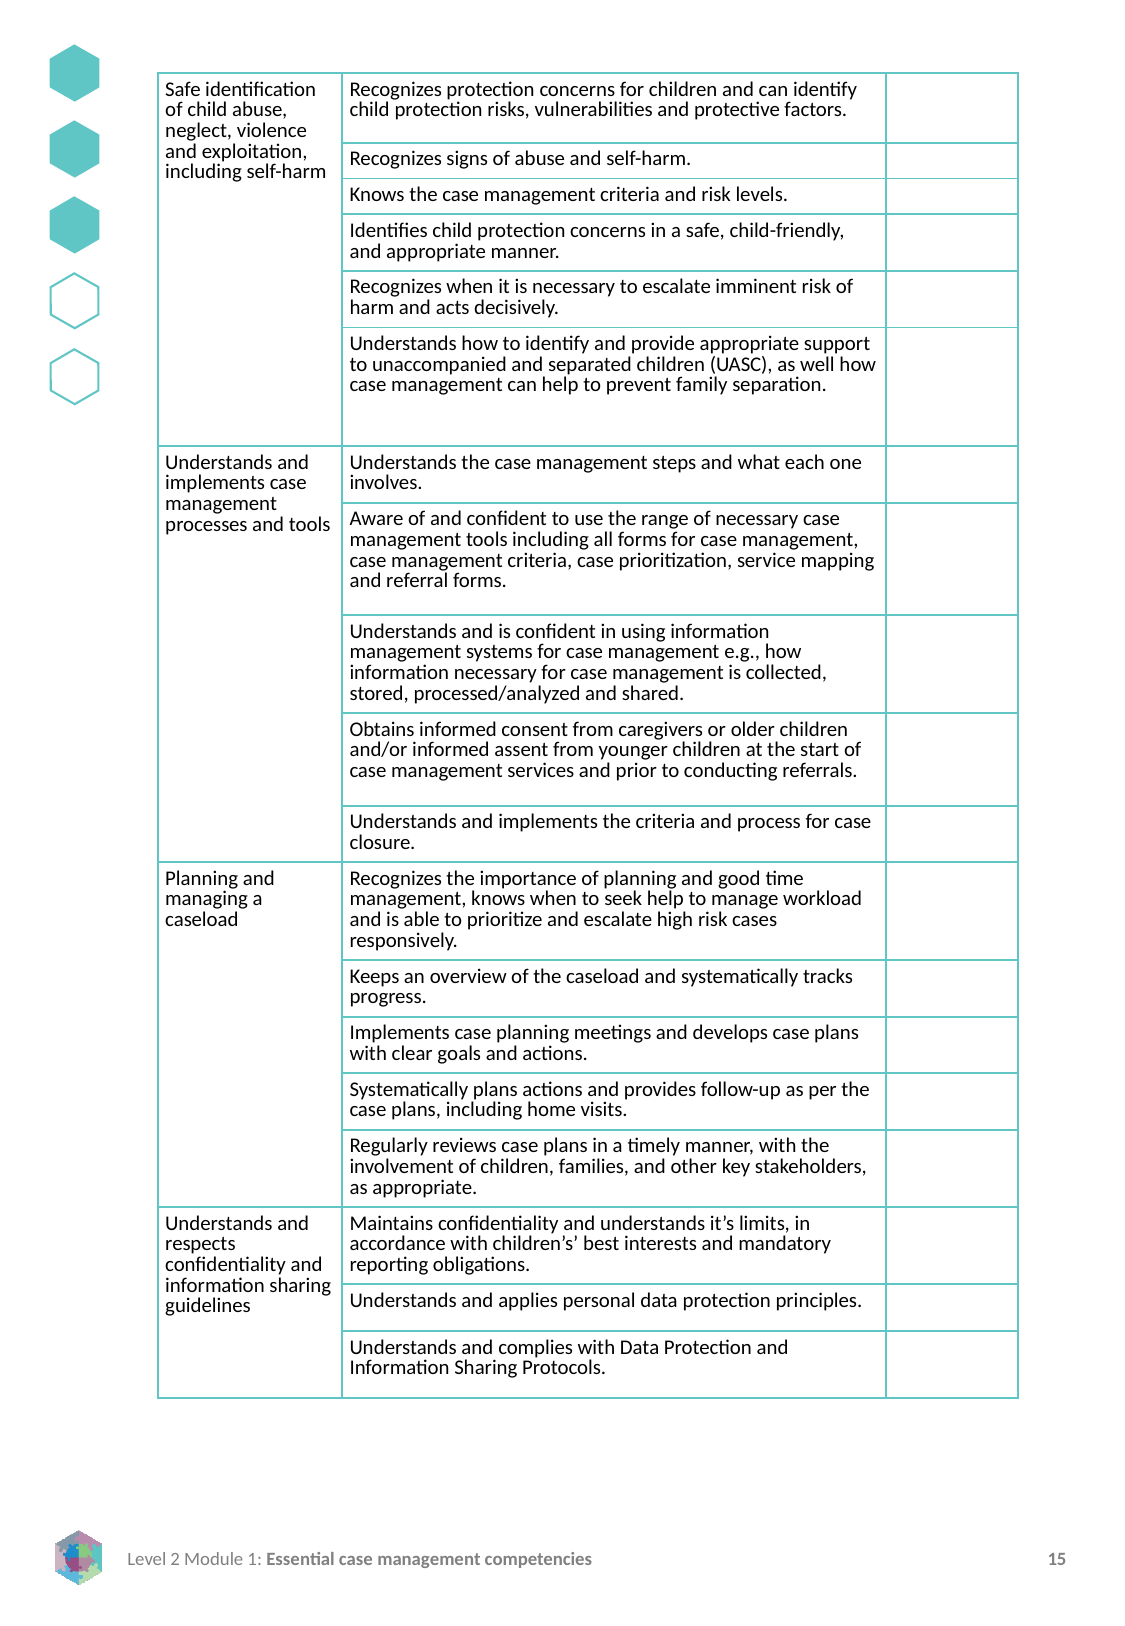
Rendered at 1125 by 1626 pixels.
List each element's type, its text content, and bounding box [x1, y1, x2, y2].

table_cell [887, 863, 1017, 959]
table_cell Implements case planning meetings and develops case plans with clear goals and actions. [343, 1018, 885, 1072]
table_cell Recognizes when it is necessary to escalate imminent risk of harm and acts decisively. [343, 272, 885, 327]
table_cell [887, 179, 1017, 213]
table_cell Understands and is confident in using information management systems for case management e.g., how information necessary for case management is collected, stored, processed/analyzed and shared. [343, 616, 885, 712]
table_cell [887, 714, 1017, 805]
table_cell Understands and respects confidentiality and information sharing guidelines [159, 1208, 341, 1397]
table_cell [887, 272, 1017, 327]
table_cell Obtains informed consent from caregivers or older children and/or informed assent from younger children at the start of case management services and prior to conducting referrals. [343, 714, 885, 805]
table_cell [887, 1285, 1017, 1330]
table_cell Identifies child protection concerns in a safe, child-friendly, and appropriate manner. [343, 215, 885, 270]
table_cell [887, 144, 1017, 178]
table_cell Recognizes signs of abuse and self-harm. [343, 144, 885, 178]
table_cell [887, 1332, 1017, 1397]
table_header Safe identification of child abuse, neglect, violence and exploitation, including self-harm [159, 74, 341, 445]
text_box [49, 44, 100, 102]
table_cell Understands and implements case management processes and tools [159, 447, 341, 861]
table_cell Maintains confidentiality and understands it’s limits, in accordance with children’s’ best interests and mandatory reporting obligations. [343, 1208, 885, 1283]
table_cell Systematically plans actions and provides follow-up as per the case plans, including home visits. [343, 1074, 885, 1129]
text_box [49, 196, 100, 254]
table_cell Understands and complies with Data Protection and Information Sharing Protocols. [343, 1332, 885, 1397]
text_box [49, 348, 100, 406]
table_cell Aware of and confident to use the range of necessary case management tools including all forms for case management, case management criteria, case prioritization, service mapping and referral forms. [343, 504, 885, 614]
table_cell Knows the case management criteria and risk levels. [343, 179, 885, 213]
table_cell Understands the case management steps and what each one involves. [343, 447, 885, 502]
table_cell [887, 961, 1017, 1016]
table_cell Regularly reviews case plans in a timely manner, with the involvement of children, families, and other key stakeholders, as appropriate. [343, 1131, 885, 1206]
table_header [887, 74, 1017, 142]
table_cell [887, 1131, 1017, 1206]
table_cell [887, 215, 1017, 270]
table_cell Keeps an overview of the caseload and systematically tracks progress. [343, 961, 885, 1016]
table_cell Understands and implements the criteria and process for case closure. [343, 807, 885, 861]
table_cell Understands and applies personal data protection principles. [343, 1285, 885, 1330]
text_box [49, 120, 100, 178]
table_cell [887, 616, 1017, 712]
table_cell [887, 807, 1017, 861]
table_cell [887, 1074, 1017, 1129]
text_box [49, 272, 100, 330]
table_cell [887, 328, 1017, 445]
table_cell Planning and managing a caseload [159, 863, 341, 1206]
table_cell [887, 504, 1017, 614]
table_cell Understands how to identify and provide appropriate support to unaccompanied and separated children (UASC), as well how case management can help to prevent family separation. [343, 328, 885, 445]
table_cell [887, 1208, 1017, 1283]
table_cell Recognizes the importance of planning and good time management, knows when to seek help to manage workload and is able to prioritize and escalate high risk cases responsively. [343, 863, 885, 959]
picture [55, 1530, 102, 1585]
table_cell [887, 447, 1017, 502]
table_header Recognizes protection concerns for children and can identify child protection risks, vulnerabilities and protective factors. [343, 74, 885, 142]
table_cell [887, 1018, 1017, 1072]
